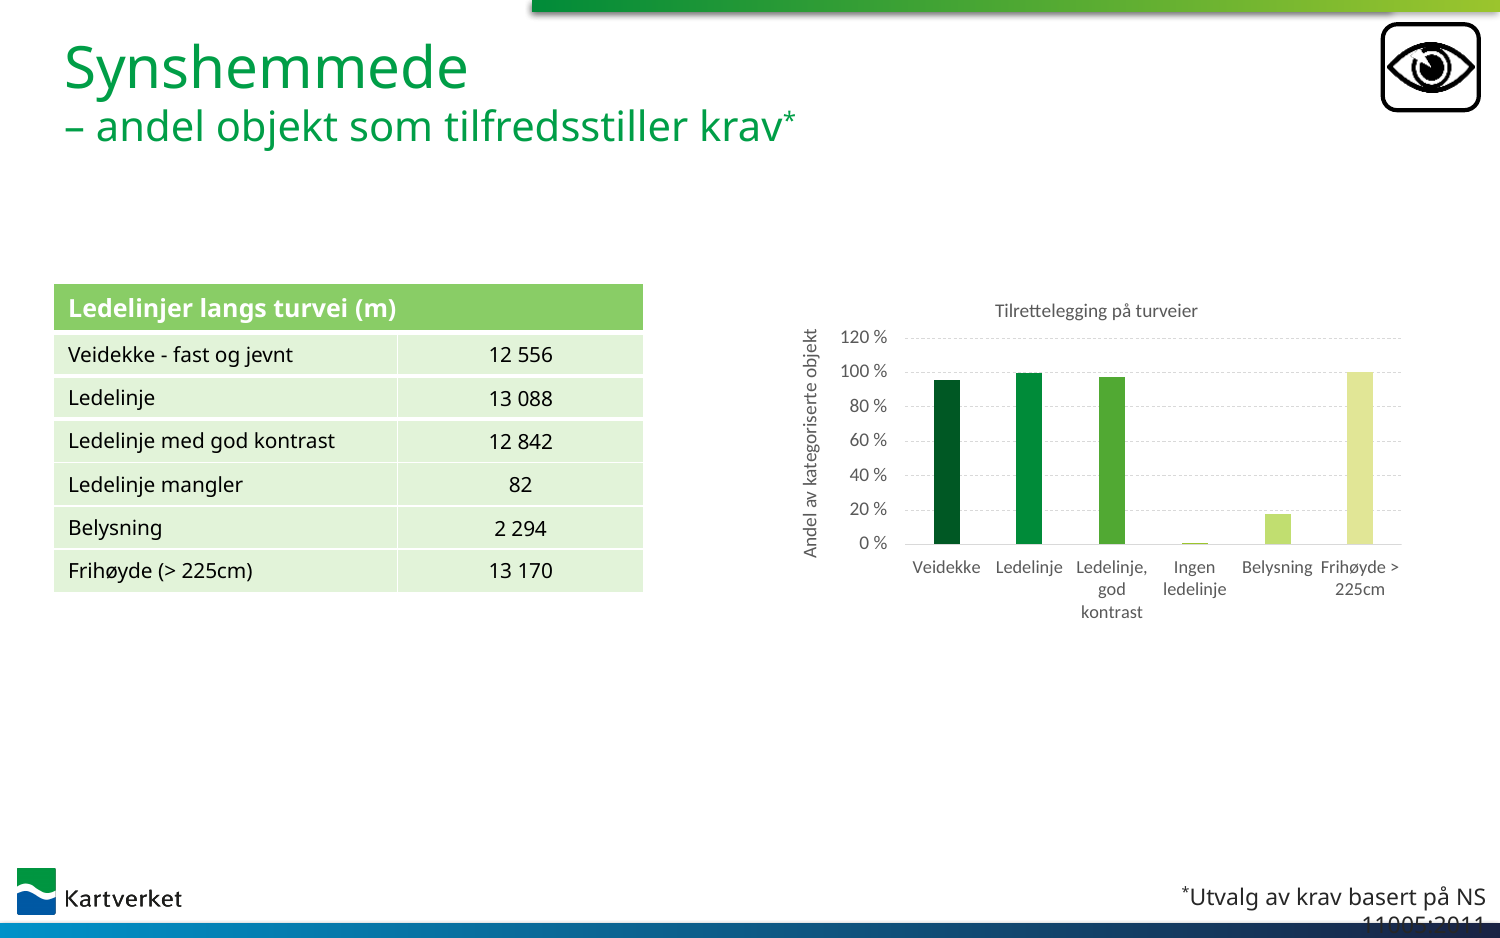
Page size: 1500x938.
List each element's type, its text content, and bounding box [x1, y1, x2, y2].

table_cell Ledelinje mangler [54, 463, 397, 505]
table_cell Veidekke - fast og jevnt [54, 335, 397, 374]
table_cell 13 088 [398, 378, 643, 417]
table_cell 12 556 [398, 335, 643, 374]
table_cell 2 294 [398, 507, 643, 548]
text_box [1382, 24, 1480, 111]
table_cell Ledelinje [54, 378, 397, 417]
text_box Synshemmede – andel objekt som tilfredsstiller krav* [49, 24, 1431, 158]
table_header Ledelinjer langs turvei (m) [54, 284, 643, 330]
table_cell 13 170 [398, 550, 643, 592]
table_cell 12 842 [398, 421, 643, 462]
table_cell Ledelinje med god kontrast [54, 421, 397, 462]
text_box *Utvalg av krav basert på NS 11005:2011 [1068, 873, 1500, 938]
table_cell Belysning [54, 507, 397, 548]
table_cell Frihøyde (> 225cm) [54, 550, 397, 592]
picture [791, 291, 1402, 630]
table_cell 82 [398, 463, 643, 505]
